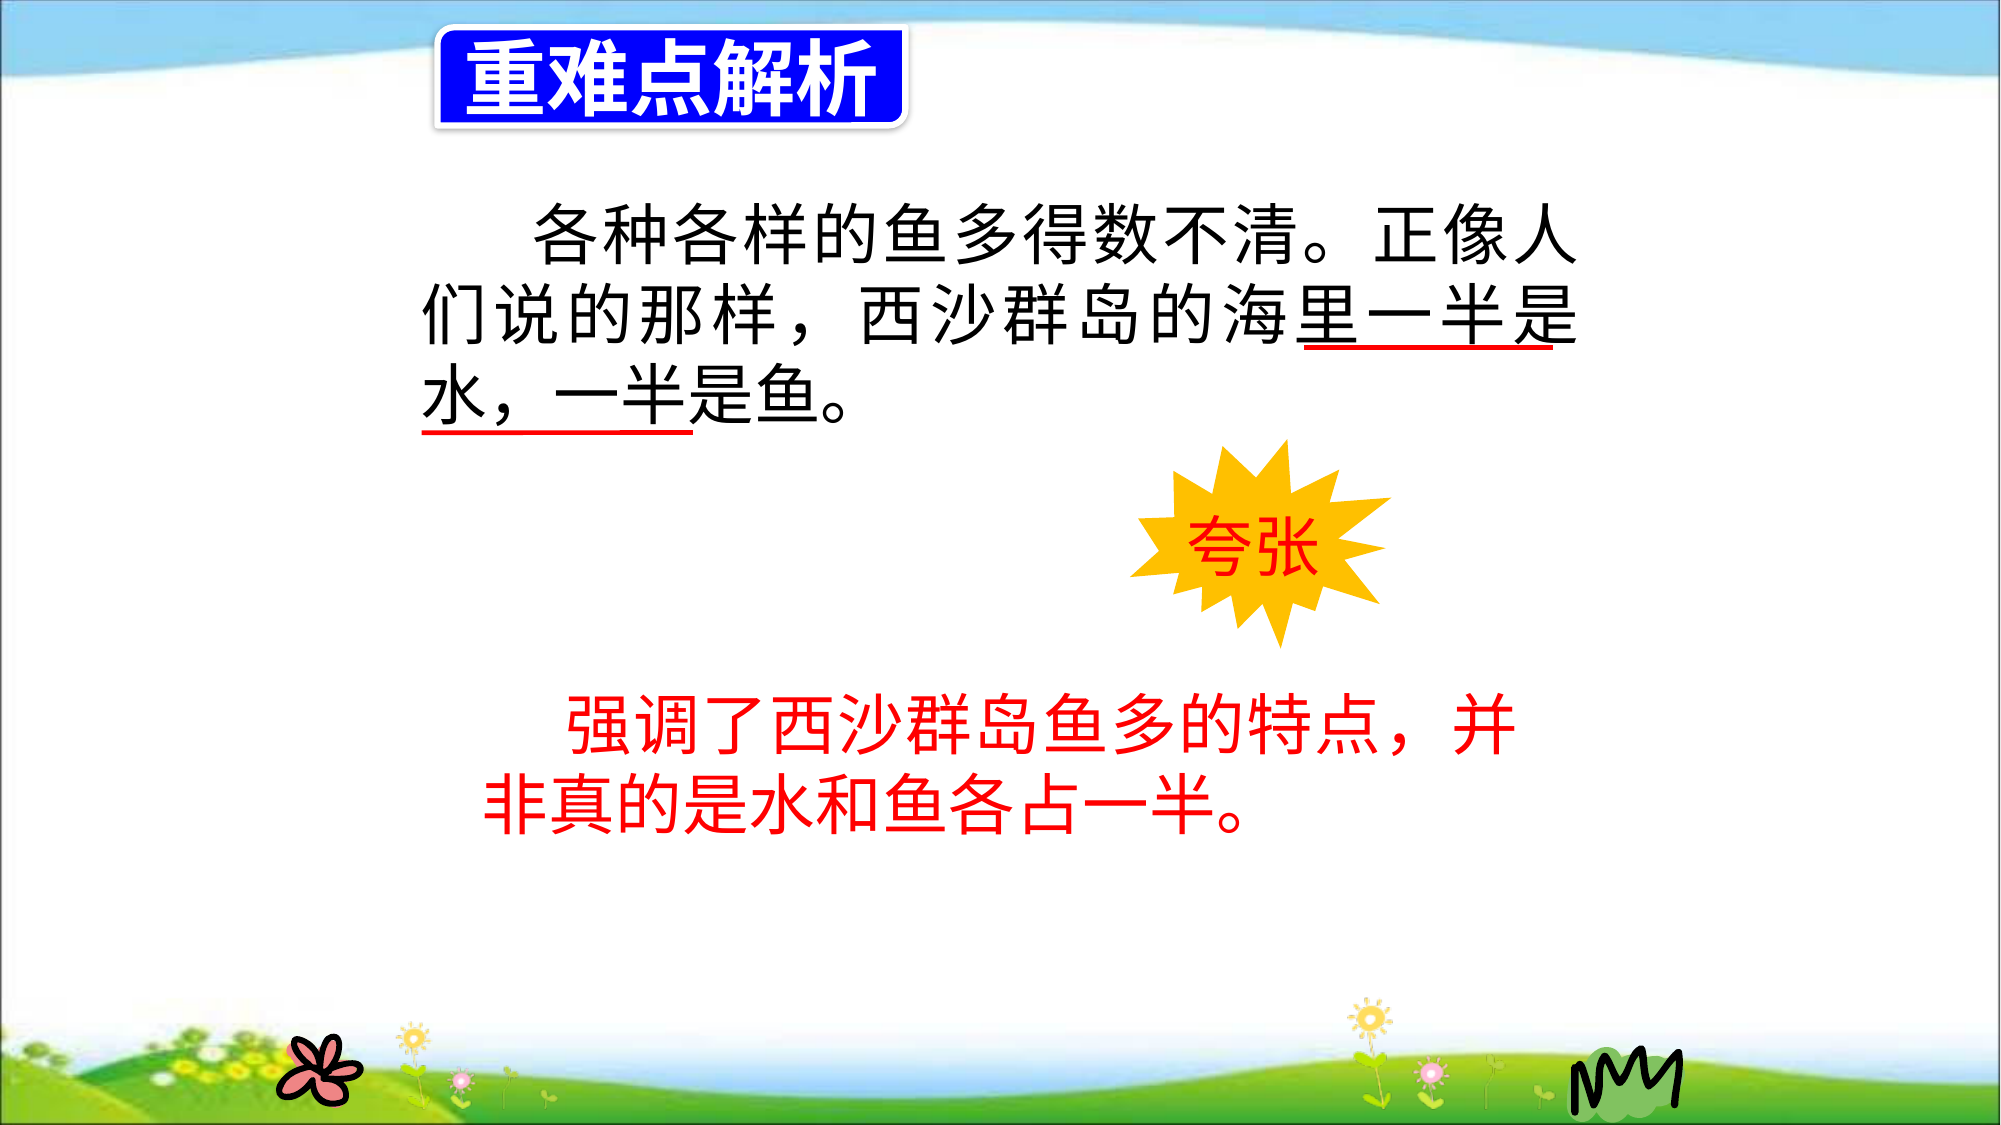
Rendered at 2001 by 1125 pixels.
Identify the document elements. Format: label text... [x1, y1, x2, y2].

picture [0, 0, 2001, 1125]
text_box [1140, 427, 1394, 663]
text_box 各种各样的鱼多得数不清。正像人们说的那样，西沙群岛的海里一半是水，一半是鱼。 [405, 185, 1595, 441]
text_box 强调了西沙群岛鱼多的特点，并非真的是水和鱼各占一半。 [467, 675, 1533, 851]
text_box 重难点解析 [434, 24, 909, 129]
